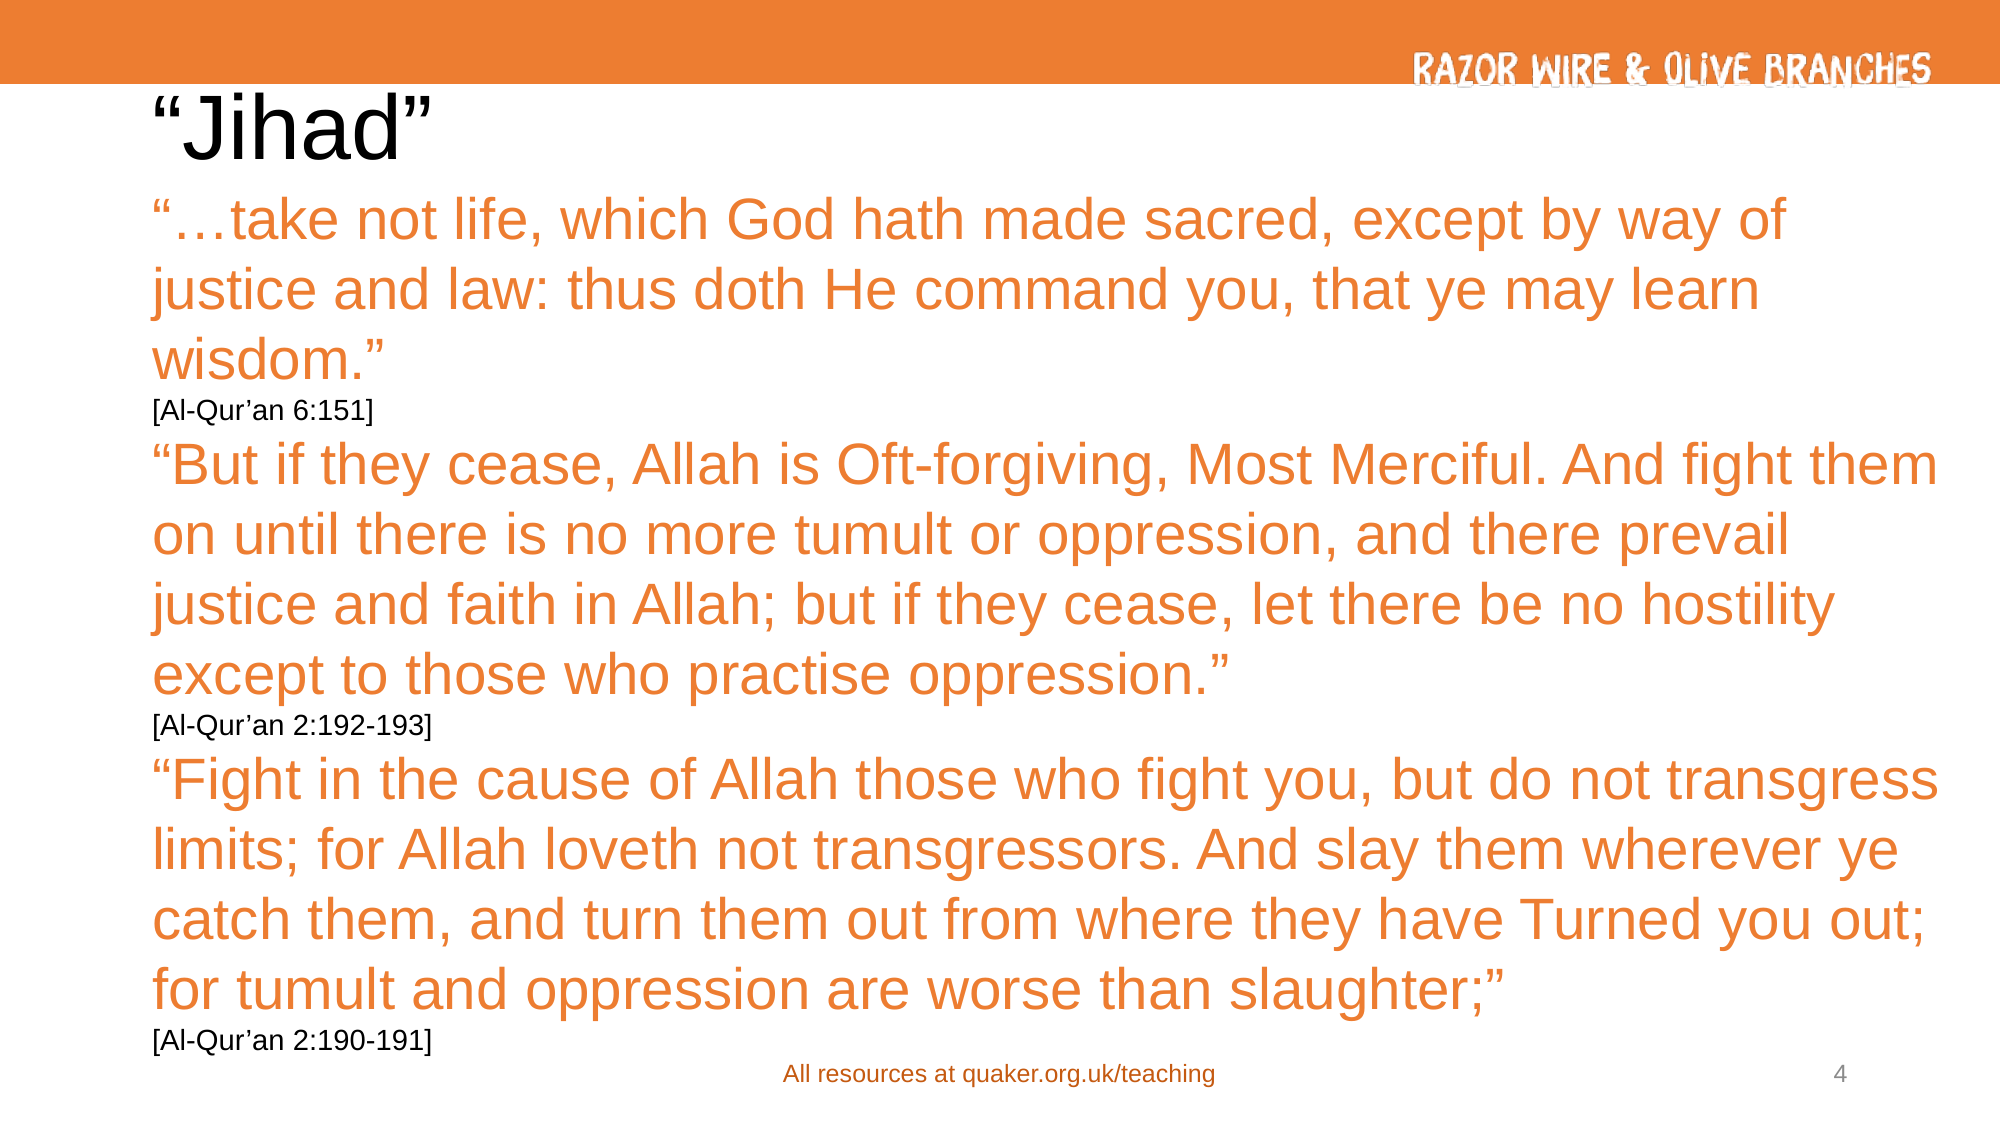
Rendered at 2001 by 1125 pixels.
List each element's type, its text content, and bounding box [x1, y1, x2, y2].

text_box “…take not life, which God hath made sacred, except by way of justice and law: thus doth He command you, that ye may learn wisdom.” [Al-Qur’an 6:151] “But if they cease, Allah is Oft-forgiving, Most Merciful. And fight them on until there is no more tumult or oppression, and there prevail justice and faith in Allah; but if they cease, let there be no hostility except to those who practise oppression.” [Al-Qur’an 2:192-193] “Fight in the cause of Allah those who fight you, but do not transgress limits; for Allah loveth not transgressors. And slay them wherever ye catch them, and turn them out from where they have Turned you out; for tumult and oppression are worse than slaughter;” [Al-Qur’an 2:190-191] [137, 173, 1965, 1064]
title “Jihad” [137, 20, 1863, 173]
picture [1863, 49, 1935, 89]
footer All resources at quaker.org.uk/teaching [662, 1064, 1338, 1103]
slide_number 4 [1412, 1064, 1863, 1103]
